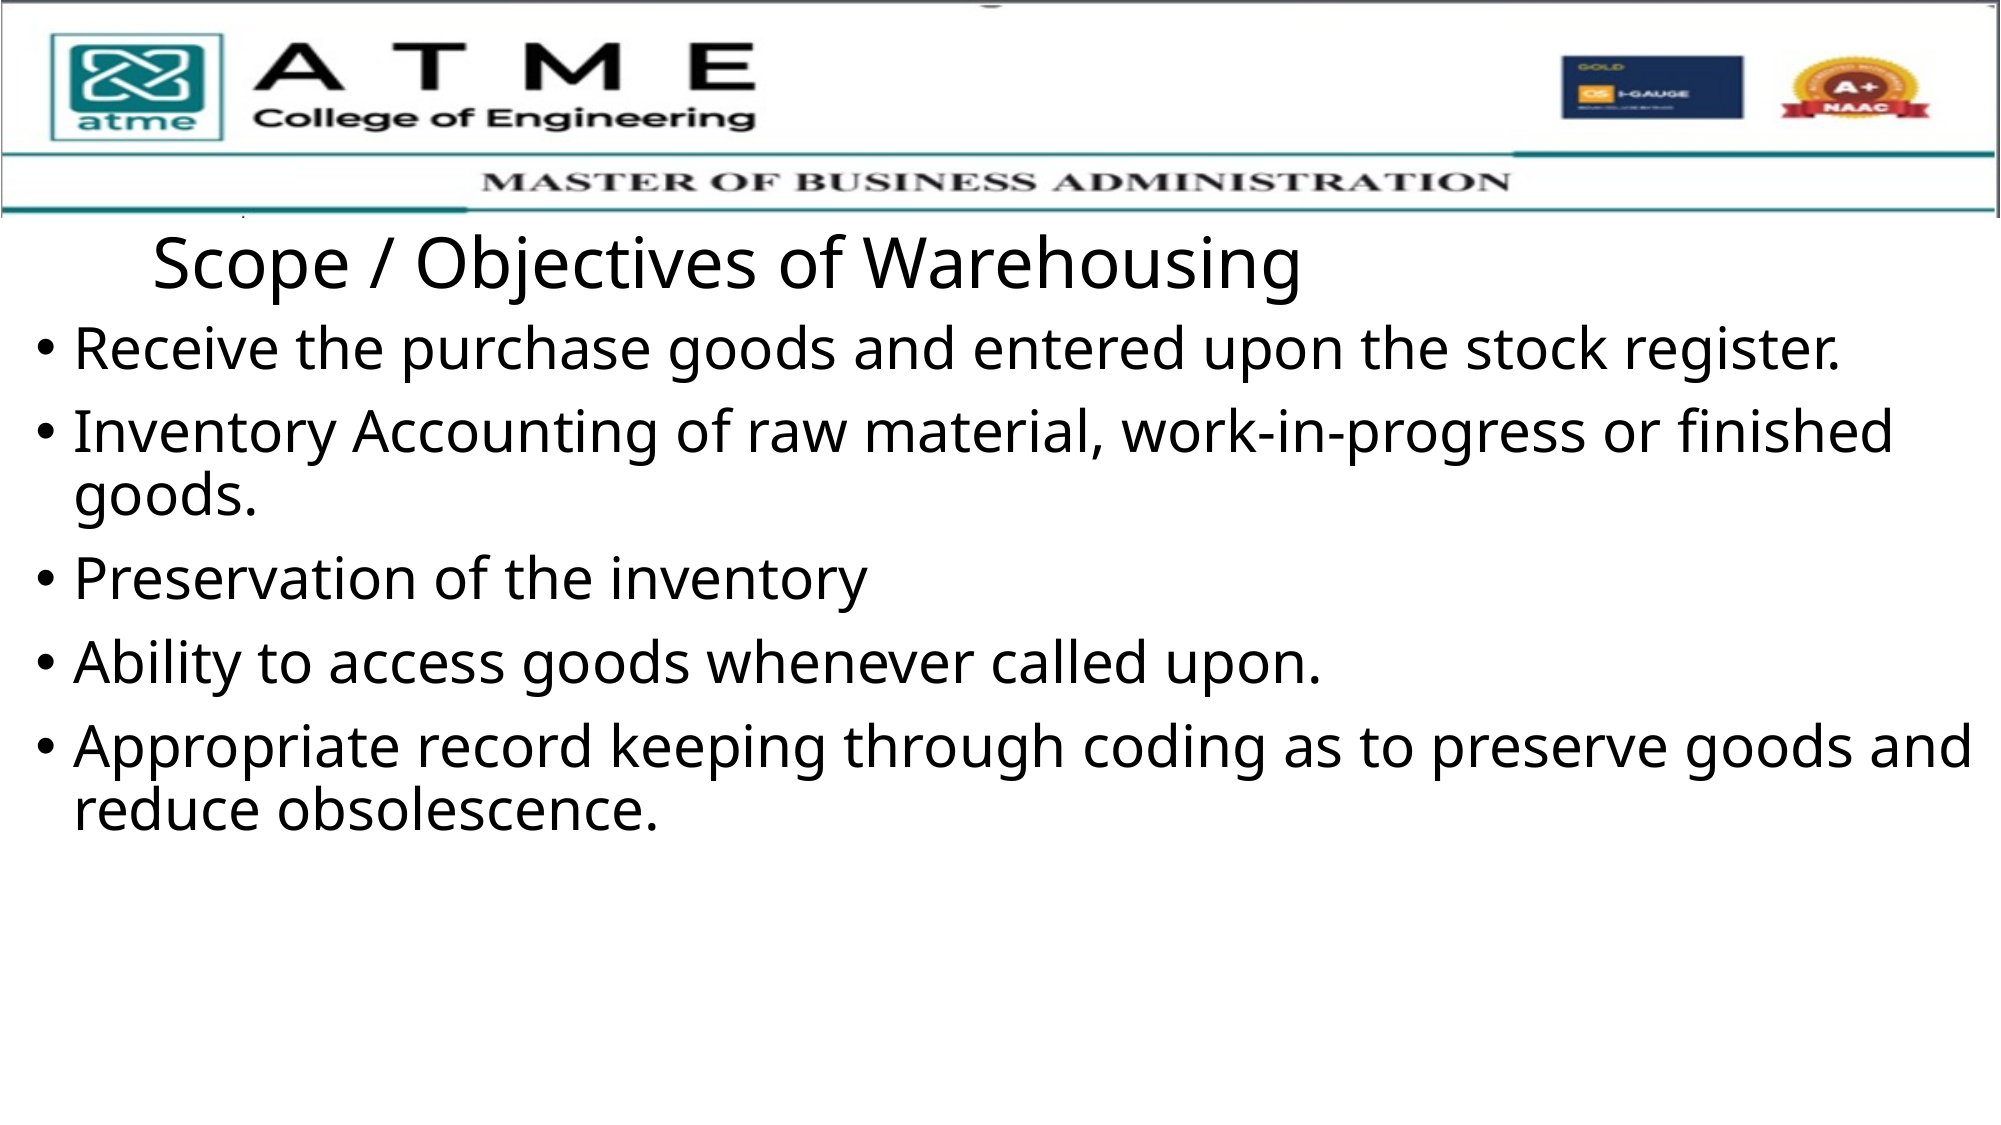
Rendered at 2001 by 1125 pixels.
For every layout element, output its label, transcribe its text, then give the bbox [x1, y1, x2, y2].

picture [1, 0, 2000, 218]
list Receive the purchase goods and entered upon the stock register. Inventory Accounting of raw material, work-in-progress or finished goods. Preservation of the inventory Ability to access goods whenever called upon. Appropriate record keeping through coding as to preserve goods and reduce obsolescence. [20, 311, 2000, 1107]
title Scope / Objectives of Warehousing [137, 219, 1863, 311]
